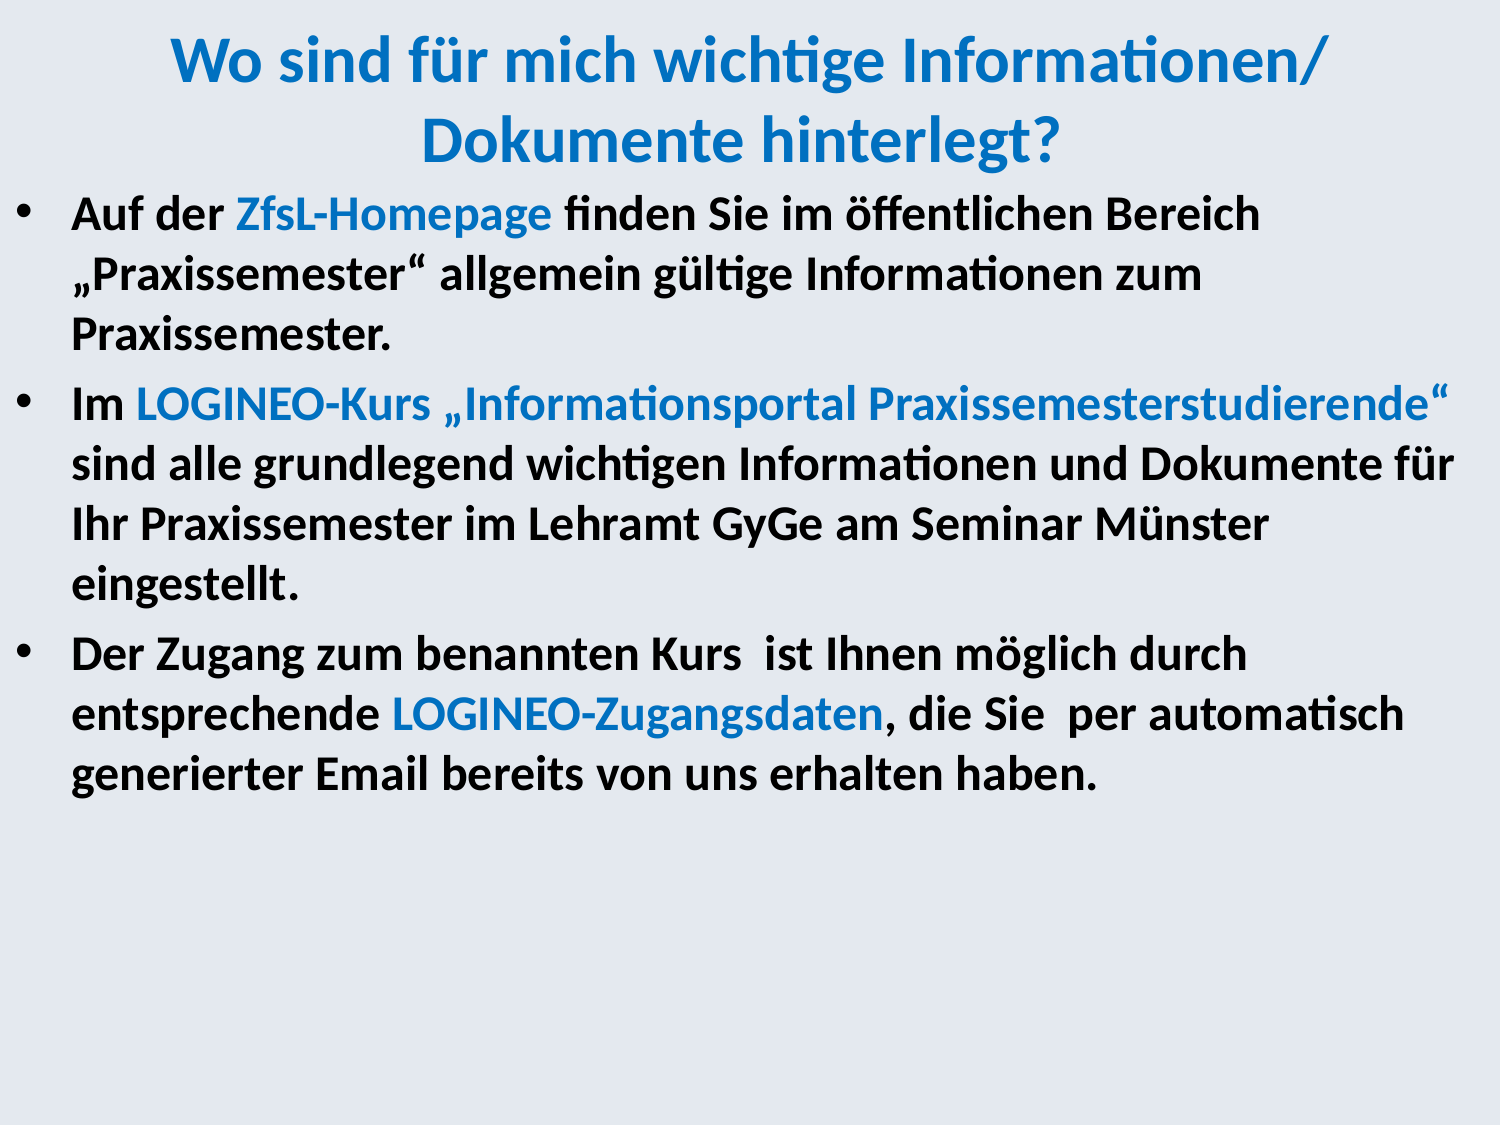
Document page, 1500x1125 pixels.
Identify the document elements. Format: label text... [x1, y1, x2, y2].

list Auf der ZfsL-Homepage finden Sie im öffentlichen Bereich „Praxissemester“ allgemein gültige Informationen zum Praxissemester. Im LOGINEO-Kurs „Informationsportal Praxissemesterstudierende“ sind alle grundlegend wichtigen Informationen und Dokumente für Ihr Praxissemester im Lehramt GyGe am Seminar Münster eingestellt. Der Zugang zum benannten Kurs ist Ihnen möglich durch entsprechende LOGINEO-Zugangsdaten, die Sie per automatisch generierter Email bereits von uns erhalten haben. [0, 172, 1500, 1125]
title Wo sind für mich wichtige Informationen/ Dokumente hinterlegt? [75, 19, 1425, 172]
